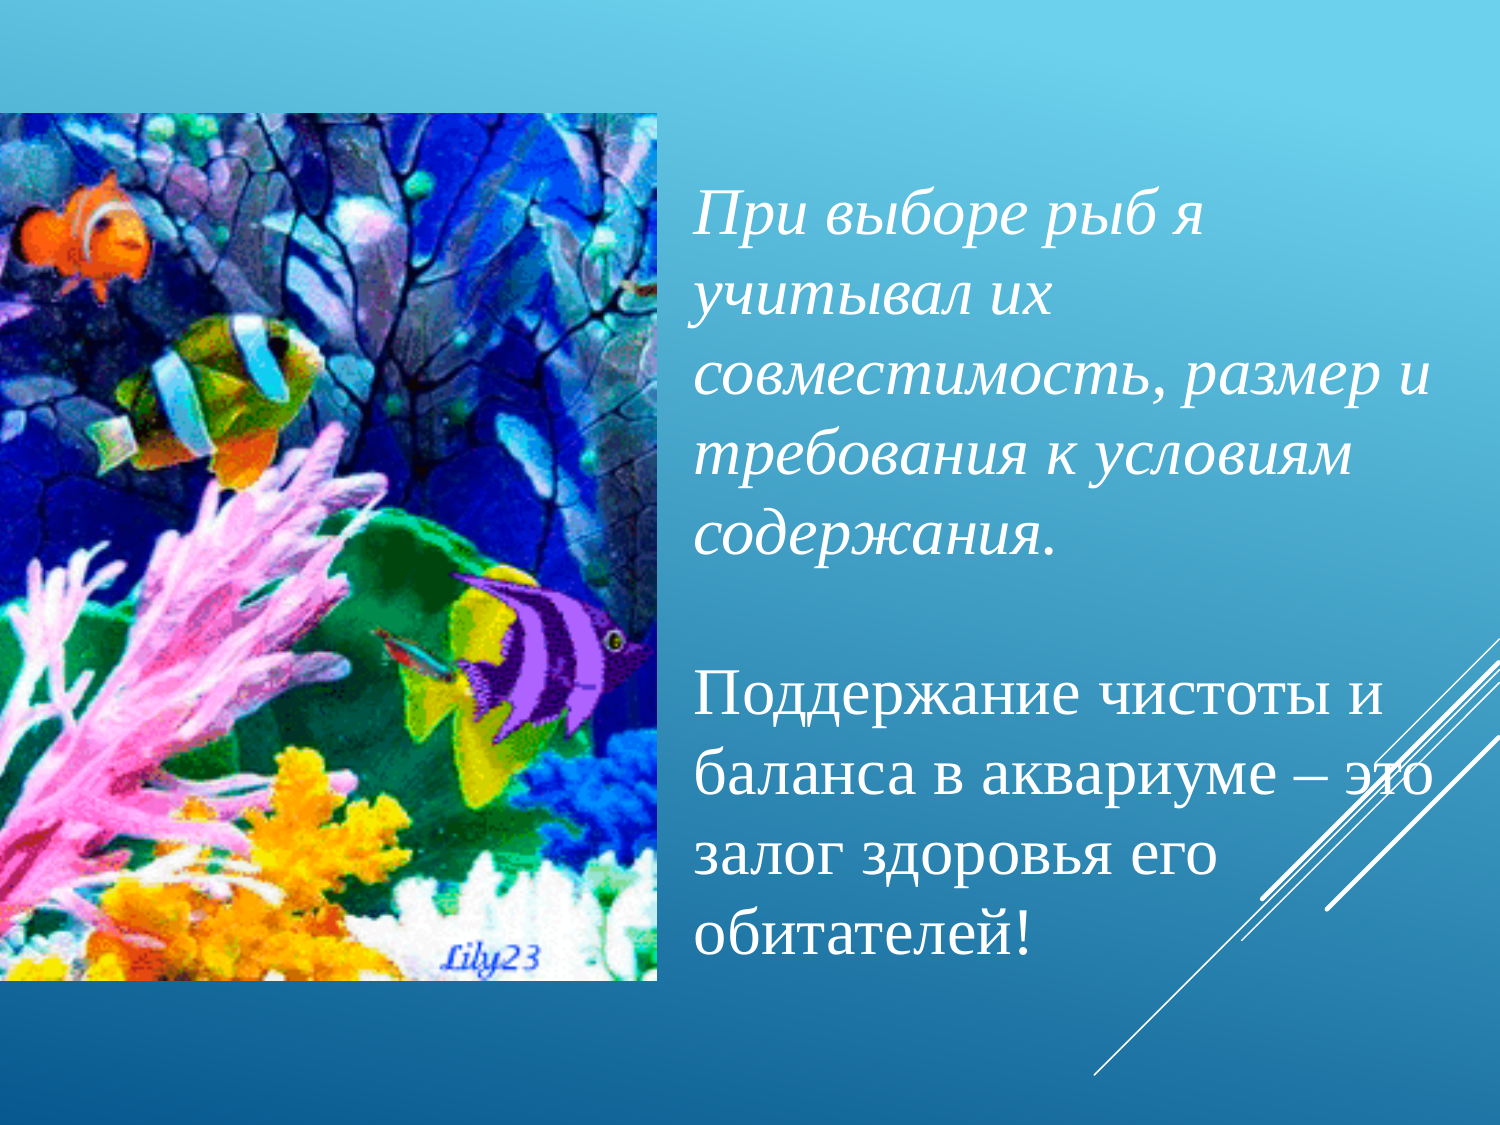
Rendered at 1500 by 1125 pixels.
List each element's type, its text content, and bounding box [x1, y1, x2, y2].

picture [0, 113, 657, 981]
text_box При выборе рыб я учитывал их совместимость, размер и требования к условиям содержания. Поддержание чистоты и баланса в аквариуме – это залог здоровья его обитателей! [679, 160, 1453, 976]
picture [648, 427, 657, 435]
